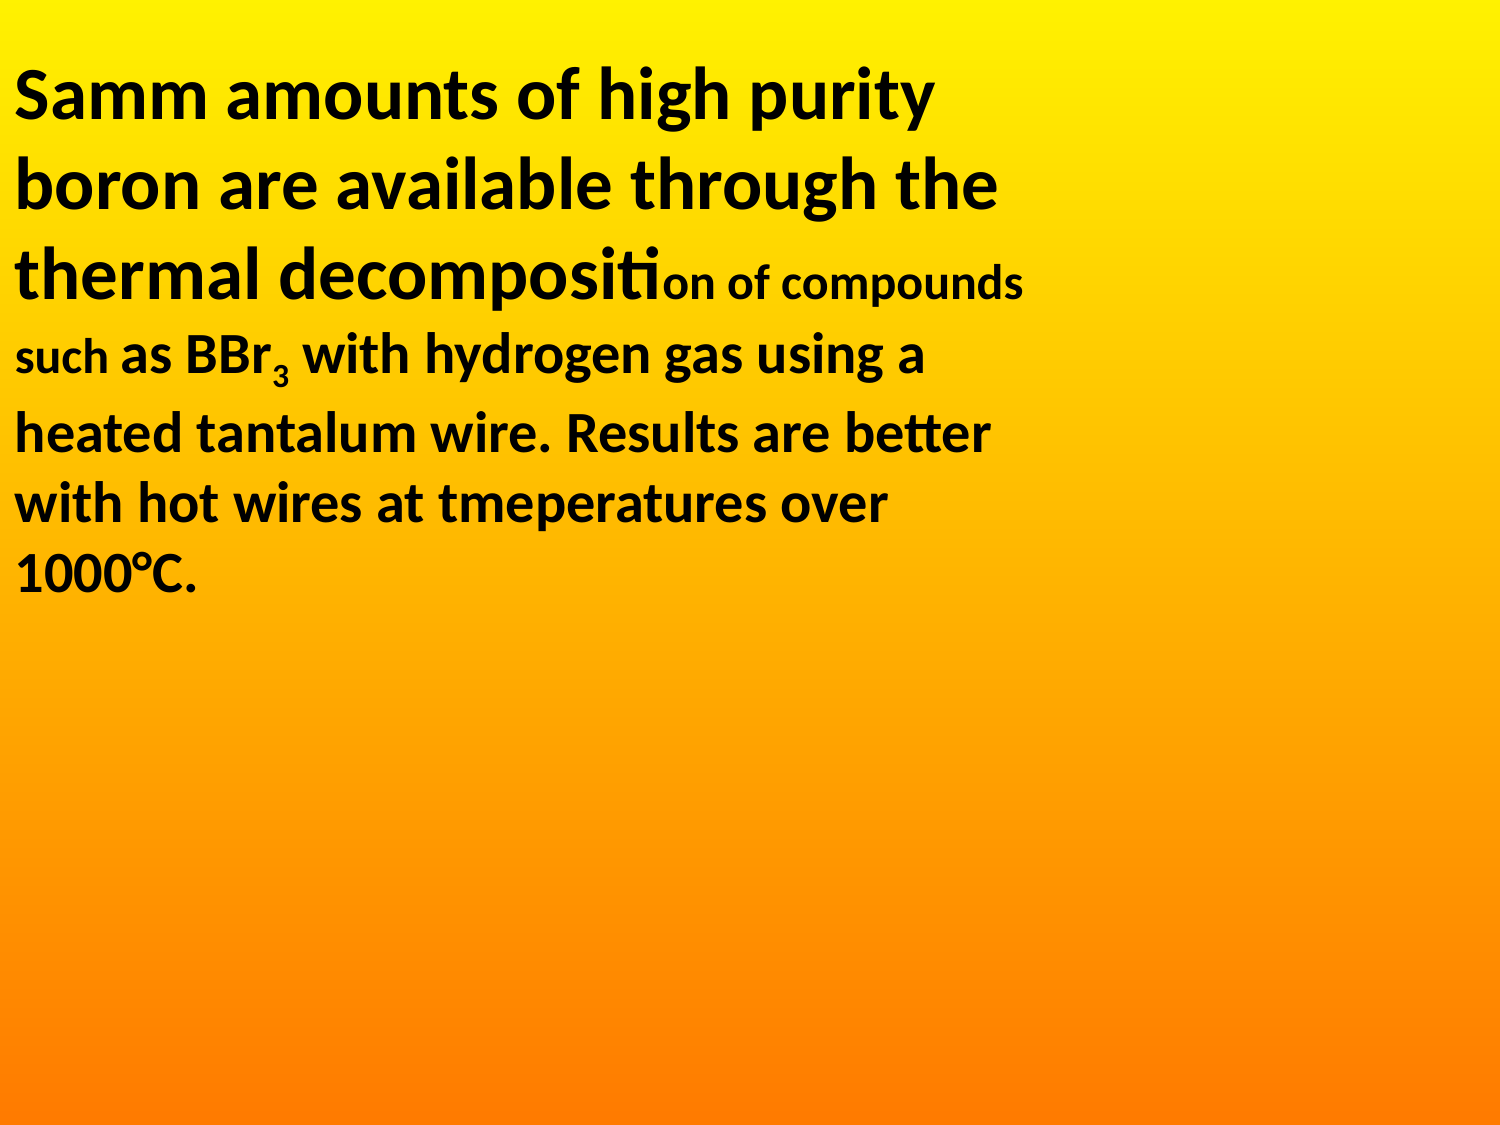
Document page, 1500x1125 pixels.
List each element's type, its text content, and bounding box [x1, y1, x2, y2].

text_box Samm amounts of high purity boron are available through the thermal decomposition of compounds such as BBr3 with hydrogen gas using a heated tantalum wire. Results are better with hot wires at tmeperatures over 1000°C. [0, 37, 1088, 612]
